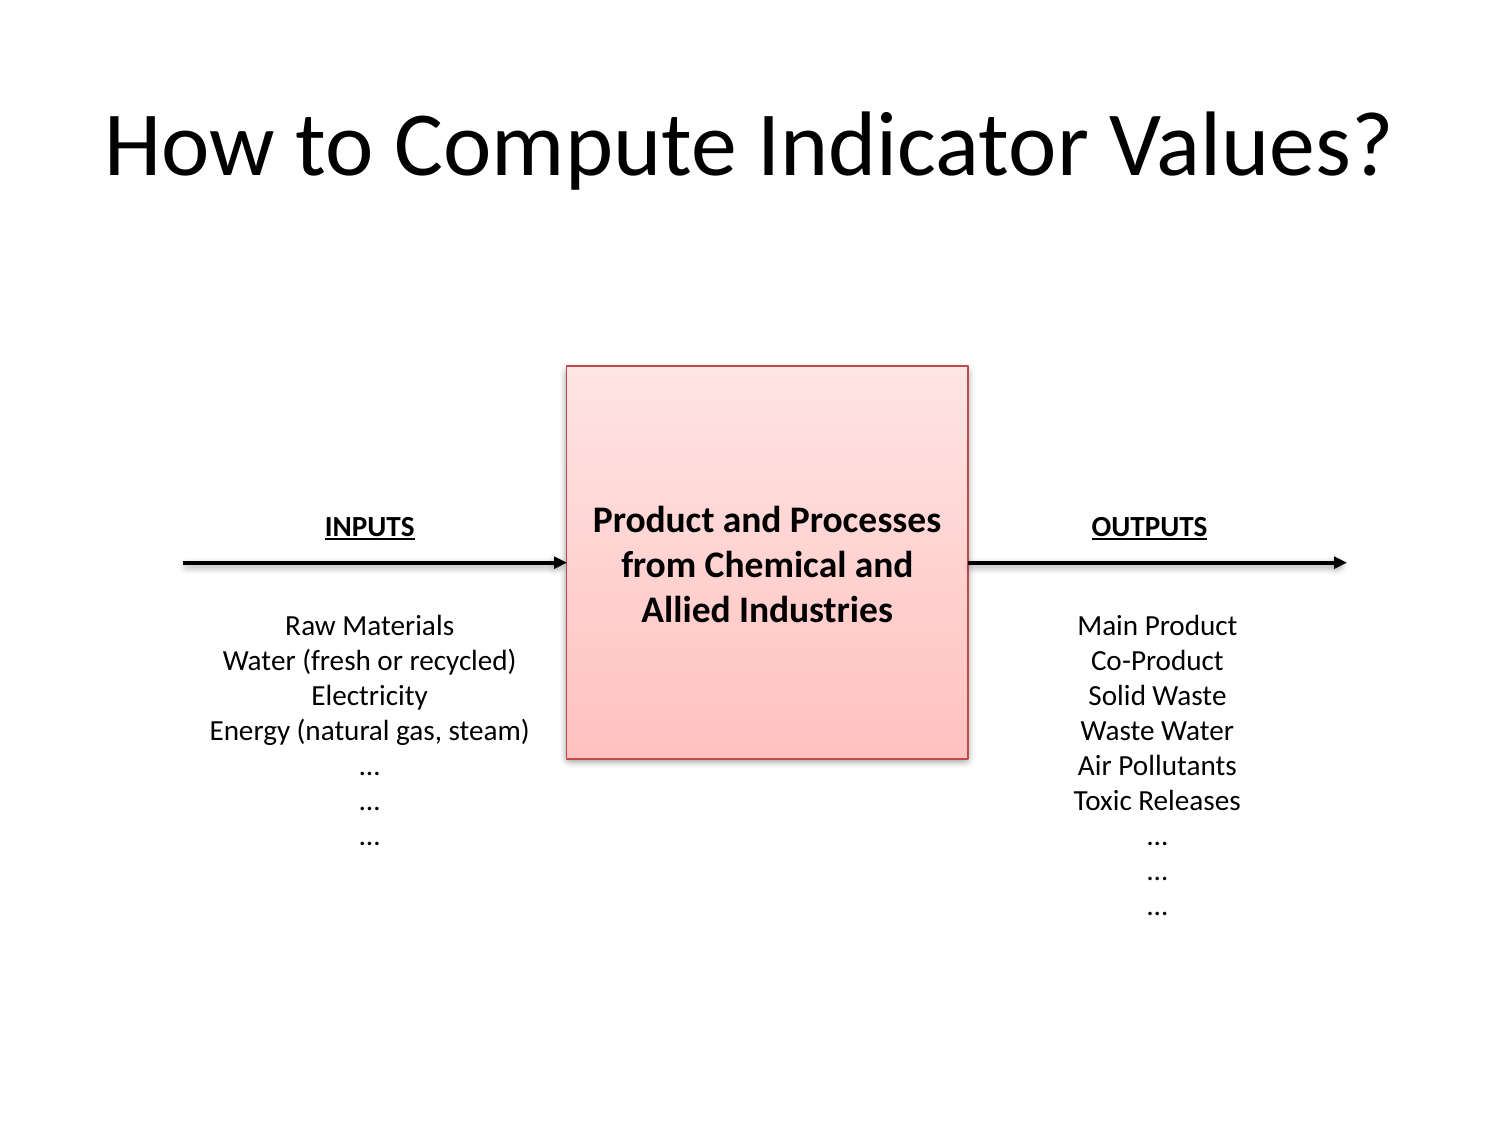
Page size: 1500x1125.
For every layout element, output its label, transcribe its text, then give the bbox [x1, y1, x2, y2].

text_box Product and Processes from Chemical and Allied Industries [566, 365, 969, 760]
title How to Compute Indicator Values? [75, 45, 1425, 233]
text_box Raw Materials Water (fresh or recycled) Electricity Energy (natural gas, steam) … … … [191, 599, 548, 859]
text_box INPUTS [169, 499, 570, 550]
text_box OUTPUTS [971, 499, 1328, 550]
text_box Main Product Co-Product Solid Waste Waste Water Air Pollutants Toxic Releases … … … [979, 599, 1336, 929]
